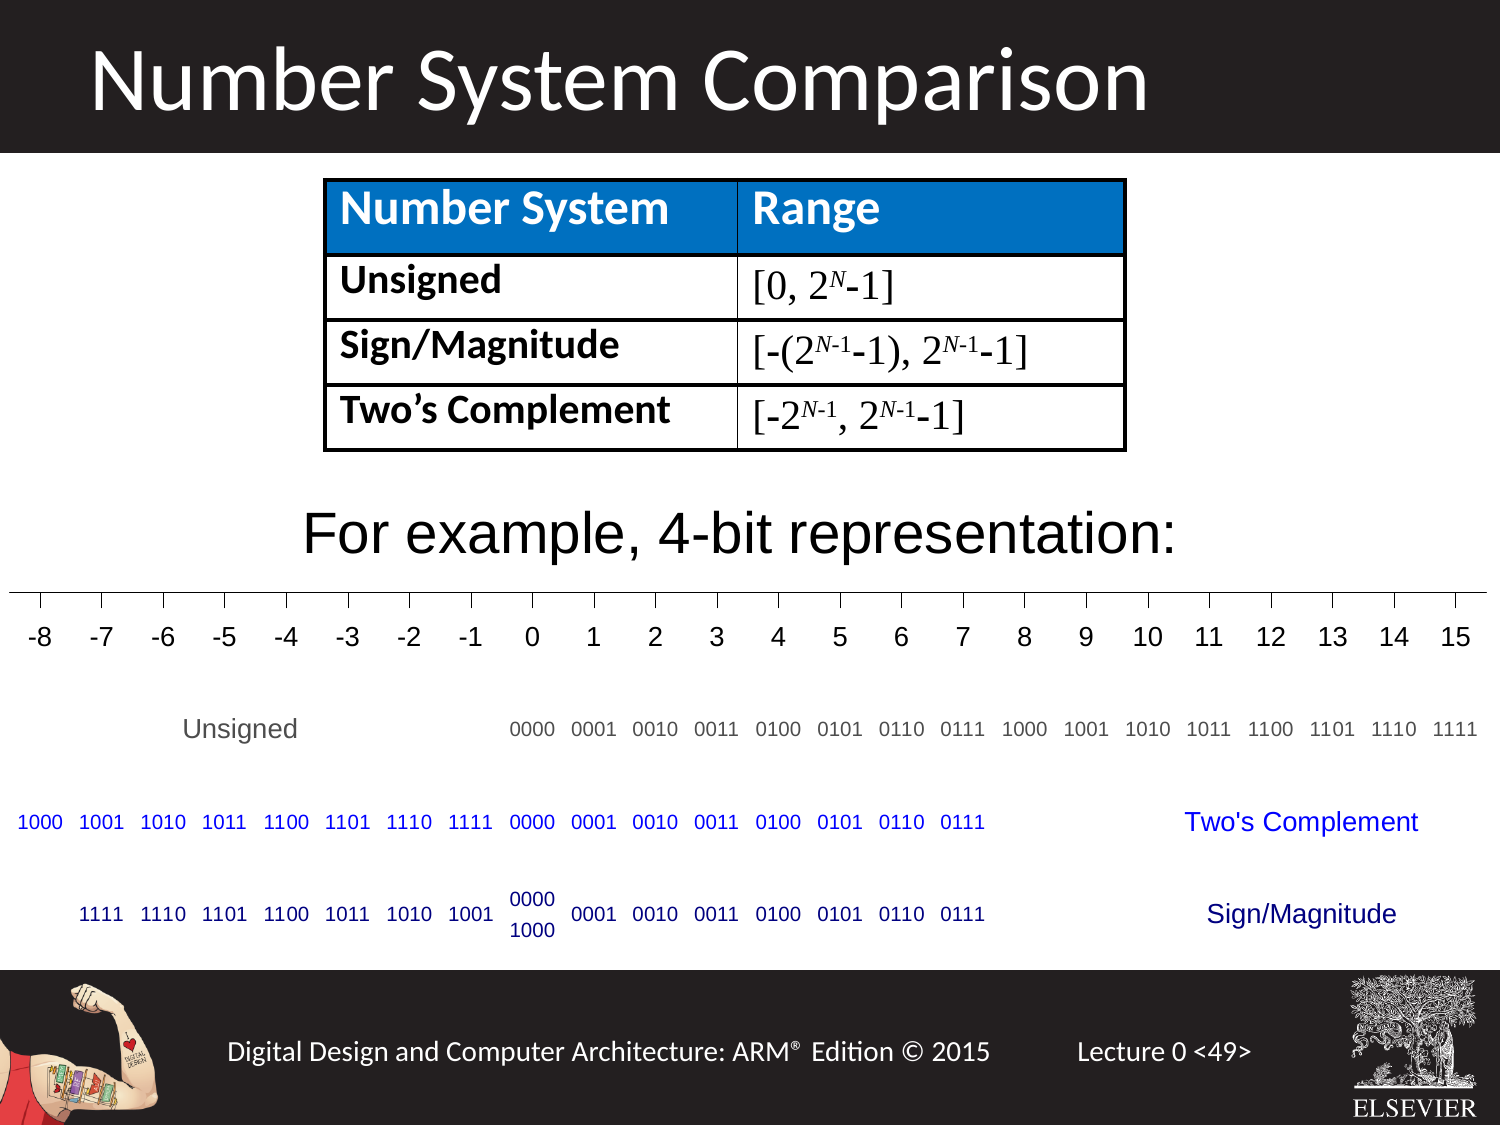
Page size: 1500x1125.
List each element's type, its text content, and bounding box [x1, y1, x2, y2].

picture [1350, 974, 1477, 1117]
text_box For example, 4-bit representation: [287, 487, 1313, 573]
text_box [87, 174, 1413, 585]
text_box Number System Comparison [75, 11, 1375, 136]
picture [0, 979, 163, 1125]
text_box [87, 958, 1413, 1025]
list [0, 587, 1500, 950]
